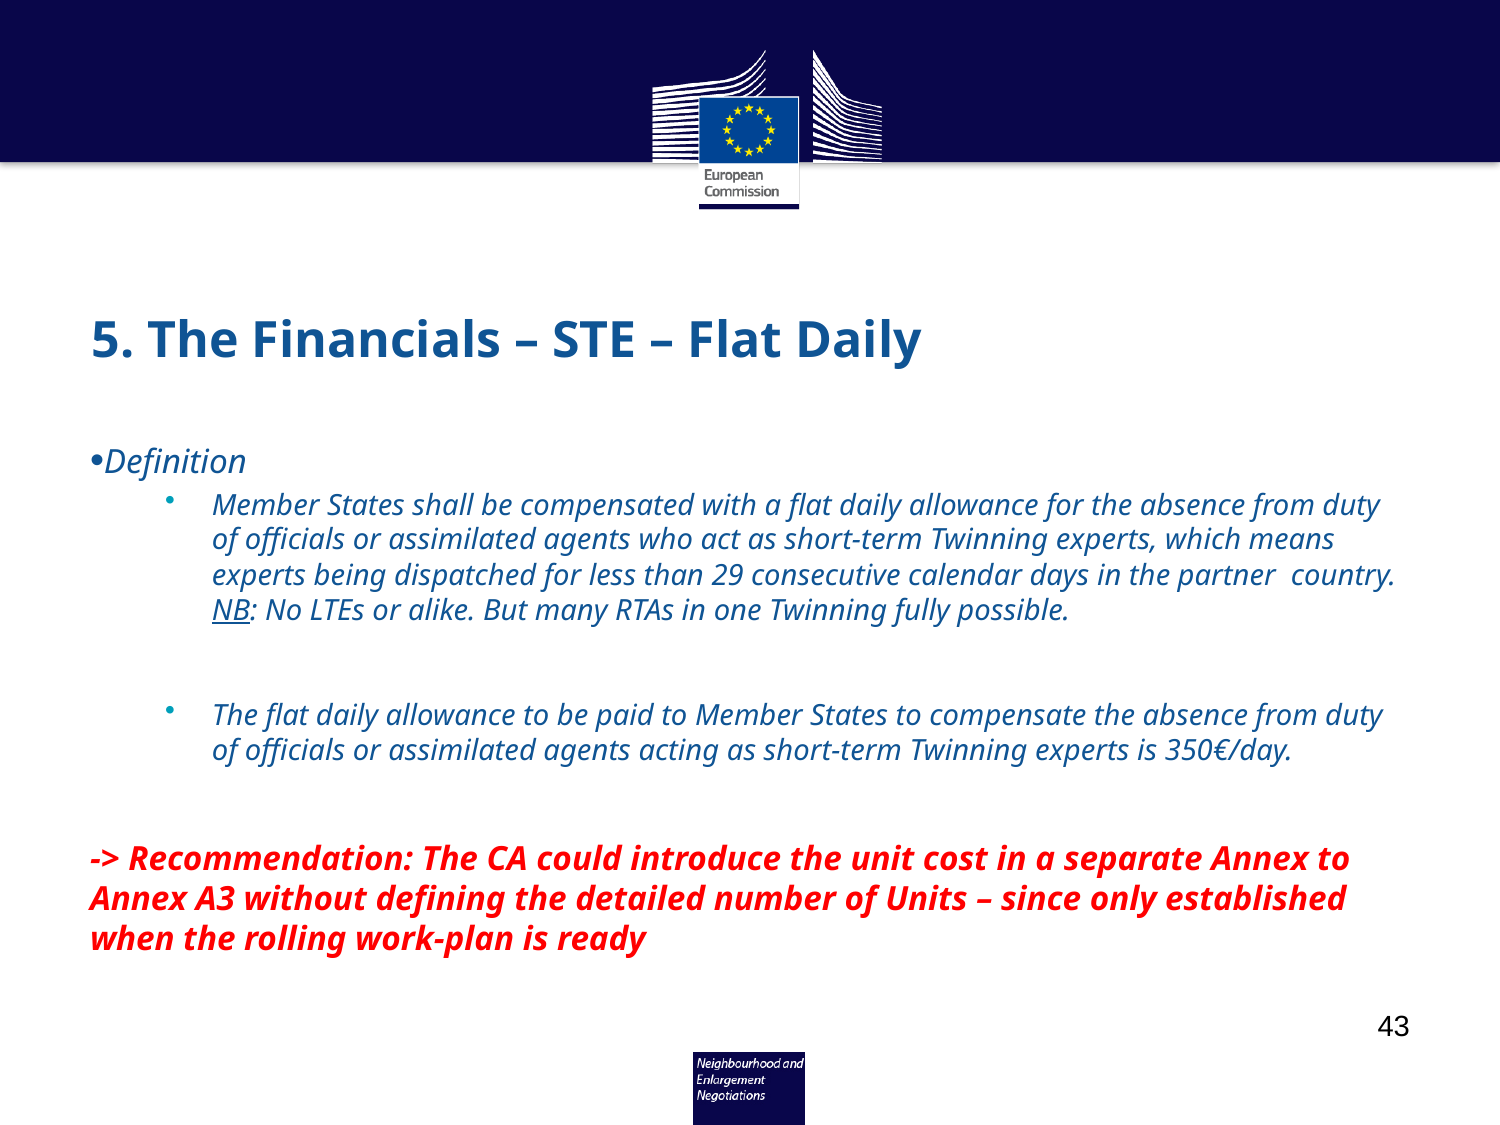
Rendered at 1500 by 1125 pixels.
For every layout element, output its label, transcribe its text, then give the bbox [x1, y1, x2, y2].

picture [615, 50, 882, 255]
title 5. The Financials – STE – Flat Daily [76, 255, 1428, 410]
picture [693, 1052, 805, 1125]
slide_number 43 [1074, 999, 1426, 1078]
list Definition Member States shall be compensated with a flat daily allowance for the absence from duty of officials or assimilated agents who act as short-term Twinning experts, which means experts being dispatched for less than 29 consecutive calendar days in the partner country. NB: No LTEs or alike. But many RTAs in one Twinning fully possible. The flat daily allowance to be paid to Member States to compensate the absence from duty of officials or assimilated agents acting as short-term Twinning experts is 350€/day. -> Recommendation: The CA could introduce the unit cost in a separate Annex to Annex A3 without defining the detailed number of Units – since only established when the rolling work-plan is ready [74, 432, 1426, 988]
